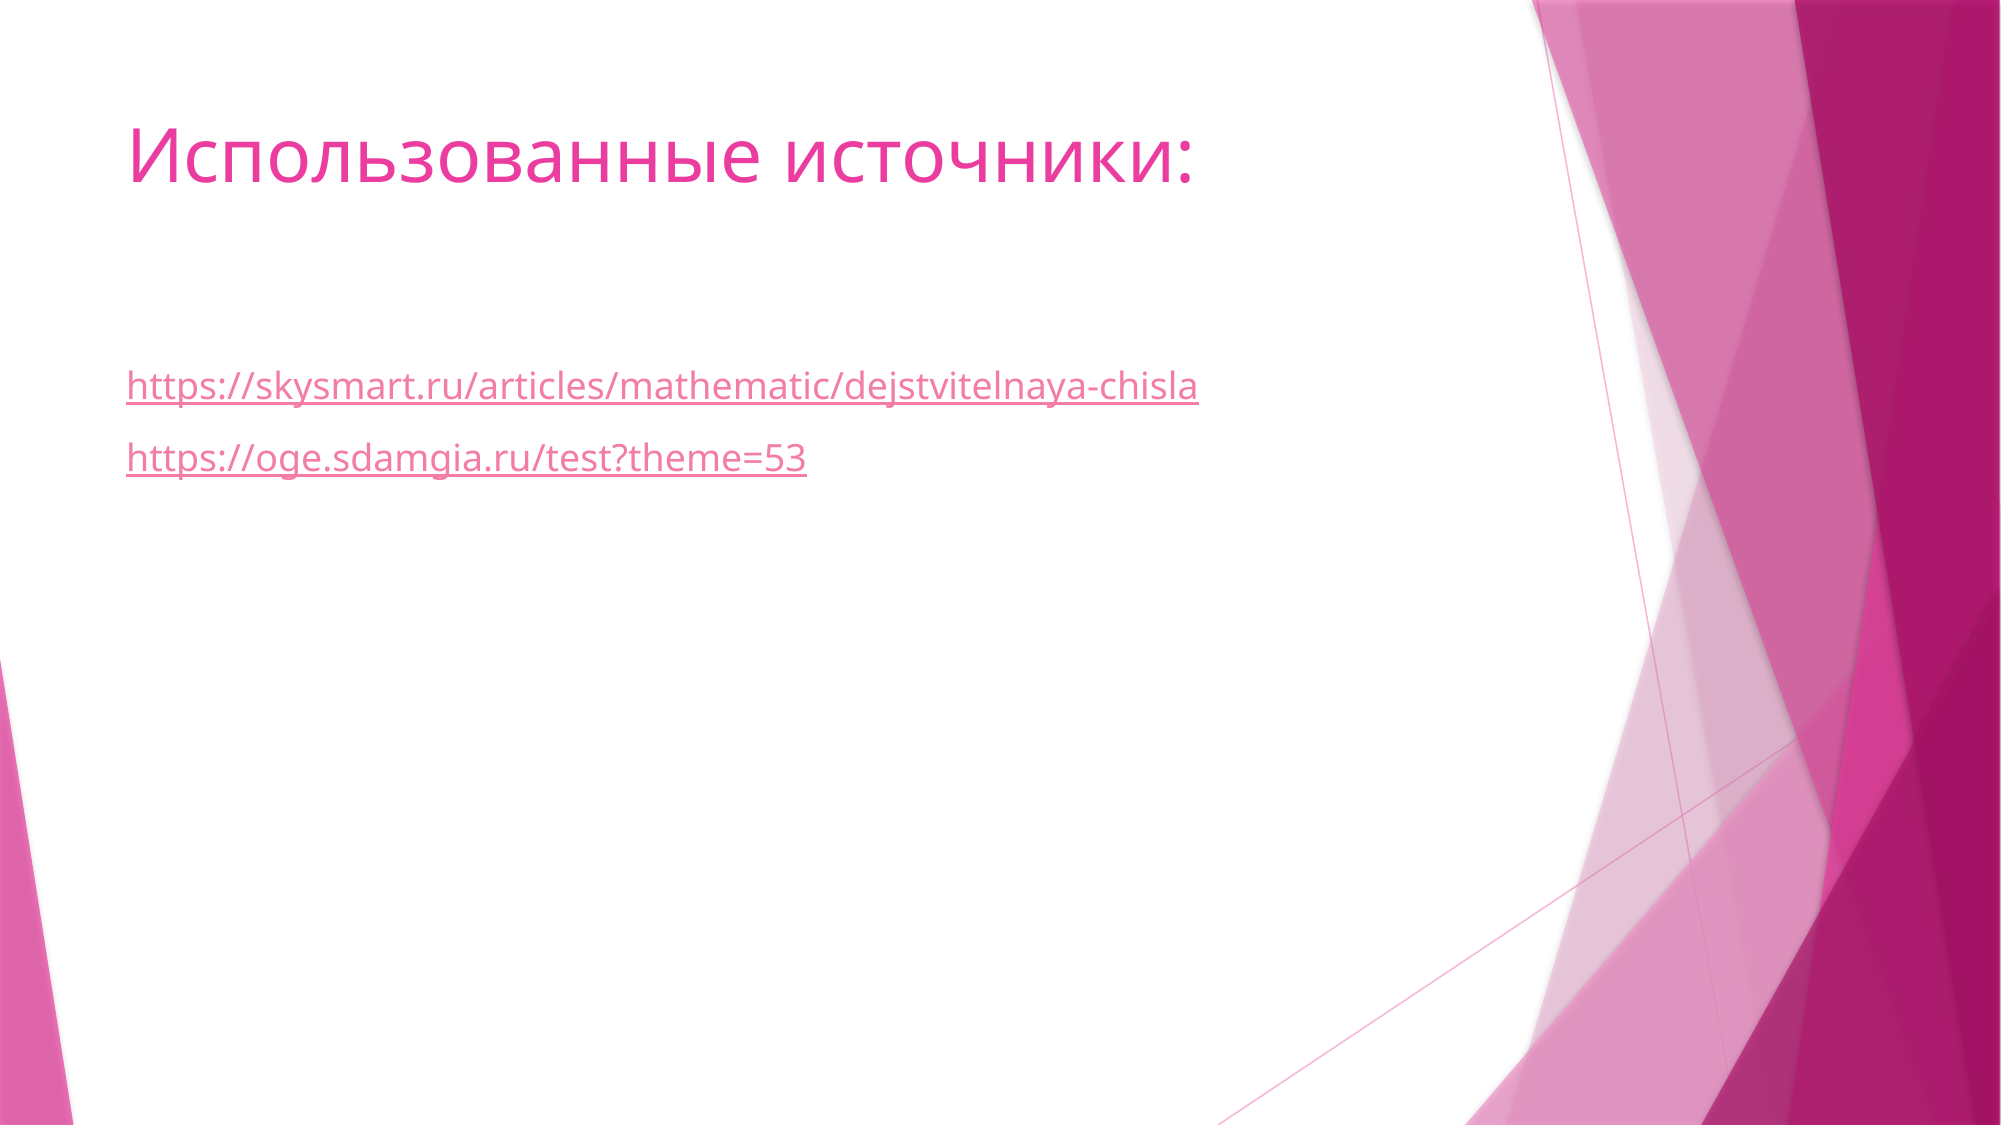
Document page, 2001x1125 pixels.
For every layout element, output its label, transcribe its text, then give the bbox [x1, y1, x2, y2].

list https://skysmart.ru/articles/mathematic/dejstvitelnaya-chisla https://oge.sdamgia.ru/test?theme=53 [111, 354, 1522, 992]
title Использованные источники: [111, 99, 1522, 317]
